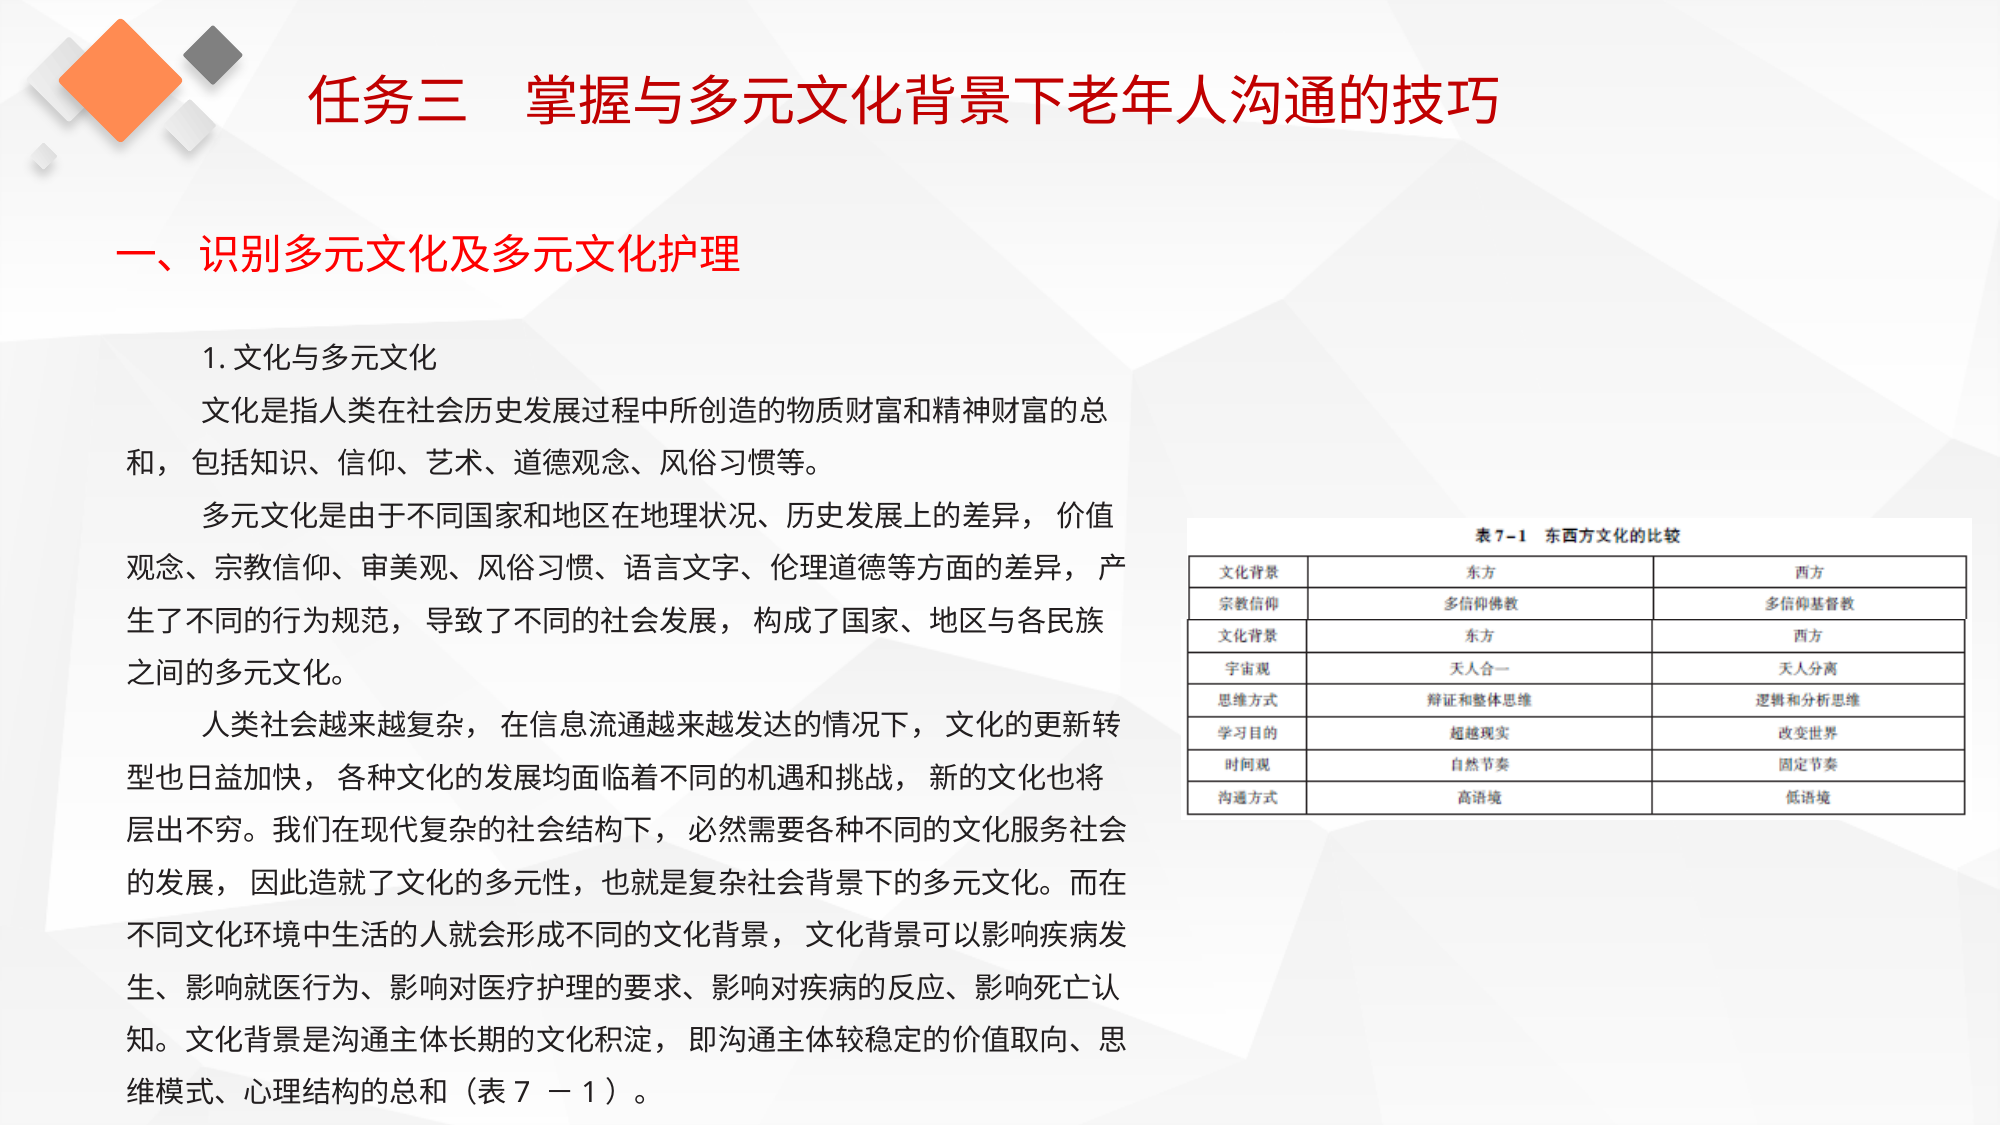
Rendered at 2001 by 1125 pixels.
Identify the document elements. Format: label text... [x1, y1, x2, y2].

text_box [34, 33, 235, 166]
text_box 一、识别多元文化及多元文化护理 [100, 220, 1188, 286]
picture [0, 0, 2000, 1125]
text_box 任务三 掌握与多元文化背景下老年人沟通的技巧 [292, 58, 1788, 139]
text_box 1.文化与多元文化 文化是指人类在社会历史发展过程中所创造的物质财富和精神财富的总和， 包括知识、信仰、艺术、道德观念、风俗习惯等。 多元文化是由于不同国家和地区在地理状况、历史发展上的差异， 价值观念、宗教信仰、审美观、风俗习惯、语言文字、伦理道德等方面的差异， 产生了不同的行为规范， 导致了不同的社会发展， 构成了国家、地区与各民族之间的多元文化。 人类社会越来越复杂， 在信息流通越来越发达的情况下， 文化的更新转型也日益加快， 各种文化的发展均面临着不同的机遇和挑战， 新的文化也将层出不穷。我们在现代复杂的社会结构下， 必然需要各种不同的文化服务社会的发展， 因此造就了文化的多元性，也就是复杂社会背景下的多元文化。而在不同文化环境中生活的人就会形成不同的文化背景， 文化背景可以影响疾病发生、影响就医行为、影响对医疗护理的要求、影响对疾病的反应、影响死亡认知。文化背景是沟通主体长期的文化积淀， 即沟通主体较稳定的价值取向、思维模式、心理结构的总和（表7 －1）。 [111, 314, 1149, 1117]
